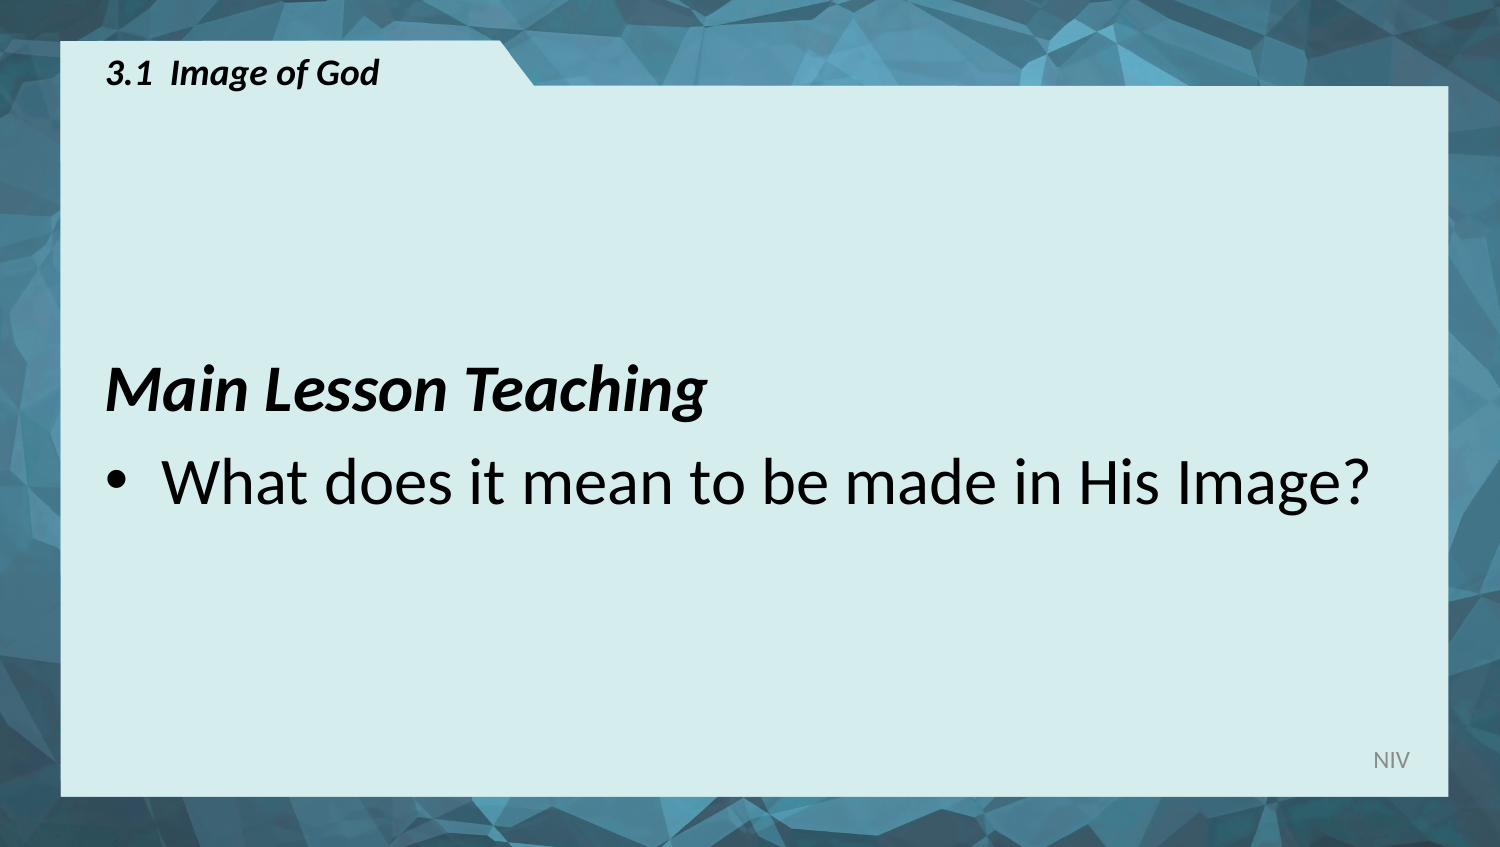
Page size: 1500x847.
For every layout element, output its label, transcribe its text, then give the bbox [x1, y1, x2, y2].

footer NIV [950, 736, 1425, 782]
list Main Lesson Teaching What does it mean to be made in His Image? [89, 141, 1403, 722]
title 3.1 Image of God [89, 33, 1420, 108]
picture [0, 0, 1500, 847]
